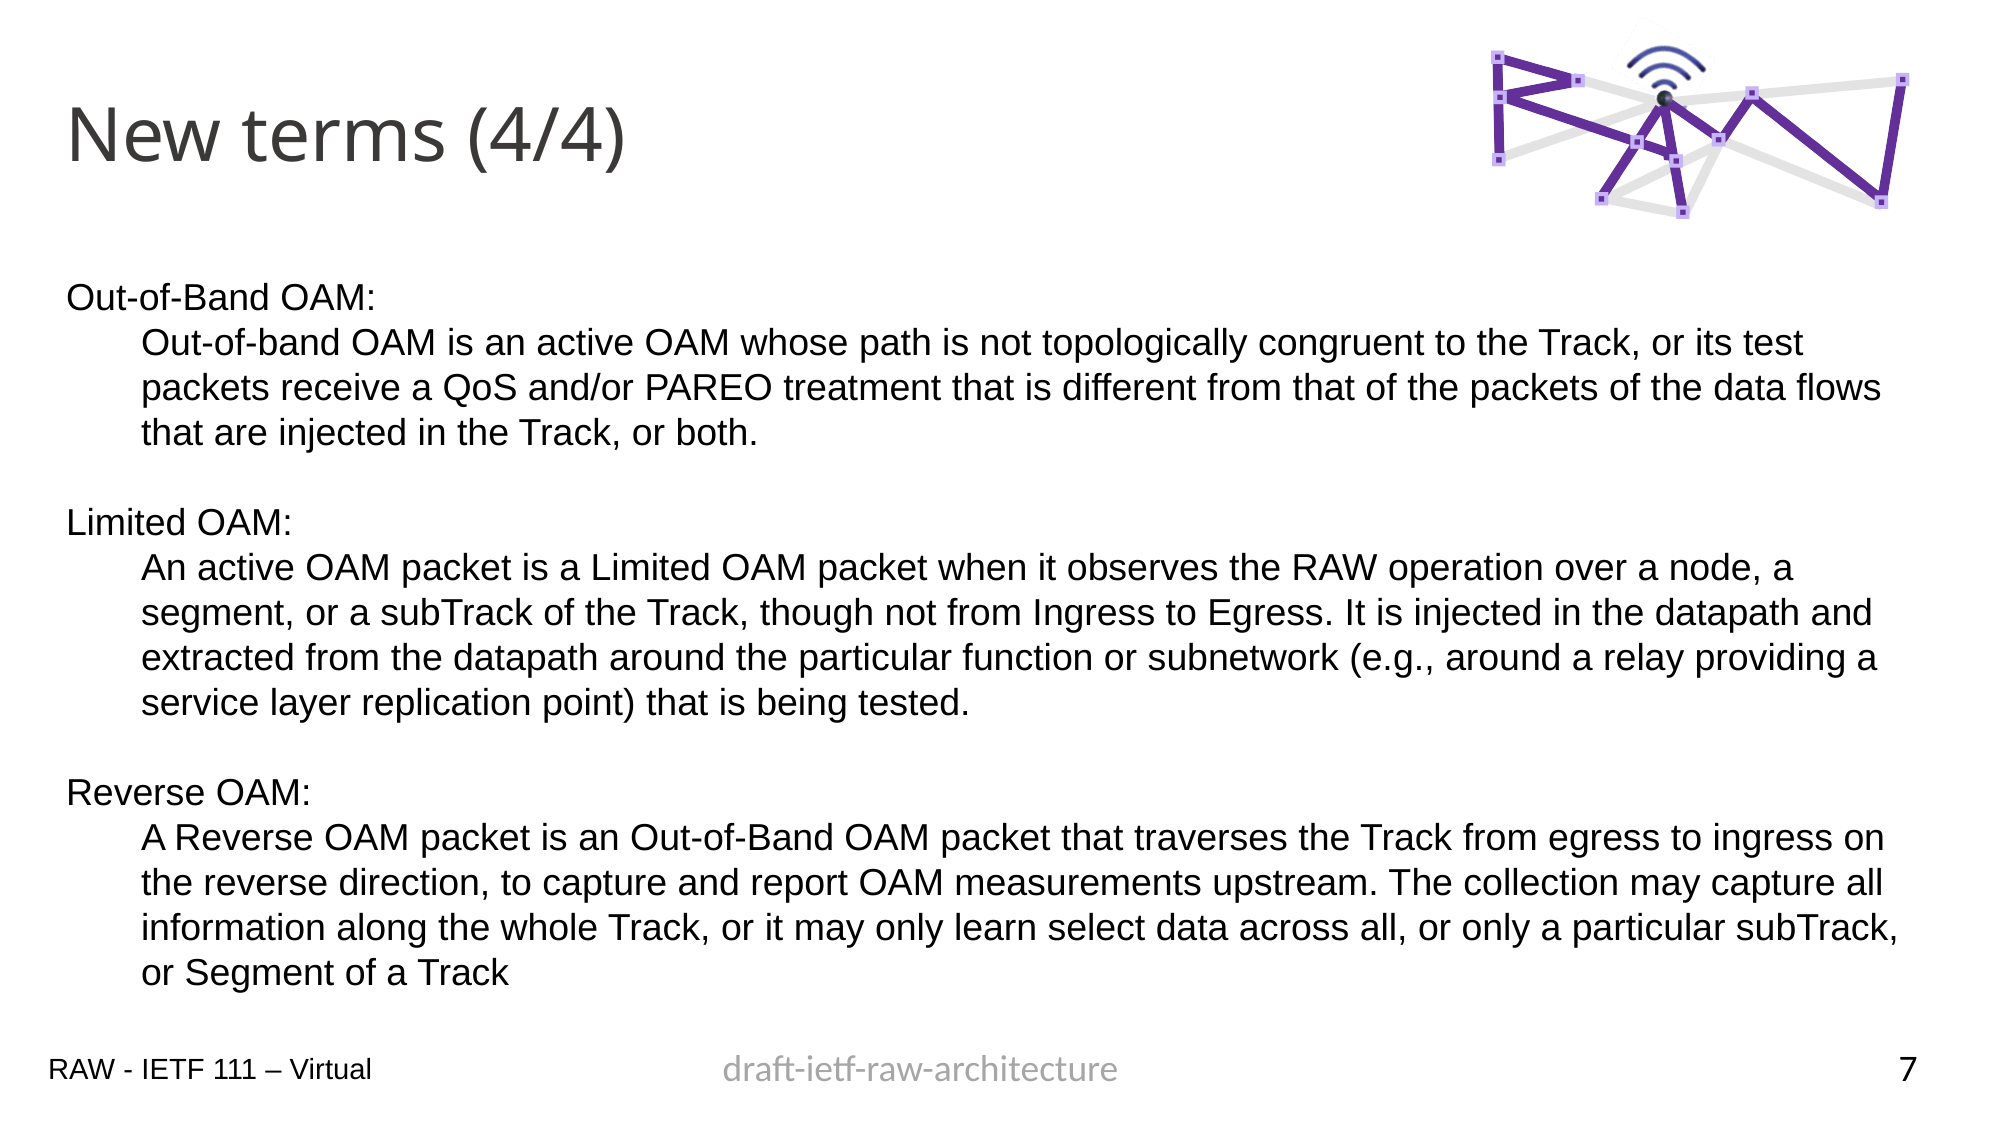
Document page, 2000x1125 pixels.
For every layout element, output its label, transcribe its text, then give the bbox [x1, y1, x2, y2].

text_box draft-ietf-raw-architecture [707, 1036, 1708, 1097]
slide_number 7 [1708, 1036, 1933, 1097]
picture [1464, 0, 1956, 239]
title New terms (4/4) [50, 70, 1927, 209]
list Out-of-Band OAM: Out-of-band OAM is an active OAM whose path is not topologically congruent to the Track, or its test packets receive a QoS and/or PAREO treatment that is different from that of the packets of the data flows that are injected in the Track, or both. Limited OAM: An active OAM packet is a Limited OAM packet when it observes the RAW operation over a node, a segment, or a subTrack of the Track, though not from Ingress to Egress. It is injected in the datapath and extracted from the datapath around the particular function or subnetwork (e.g., around a relay providing a service layer replication point) that is being tested. Reverse OAM: A Reverse OAM packet is an Out-of-Band OAM packet that traverses the Track from egress to ingress on the reverse direction, to capture and report OAM measurements upstream. The collection may capture all information along the whole Track, or it may only learn select data across all, or only a particular subTrack, or Segment of a Track [51, 220, 1926, 1035]
